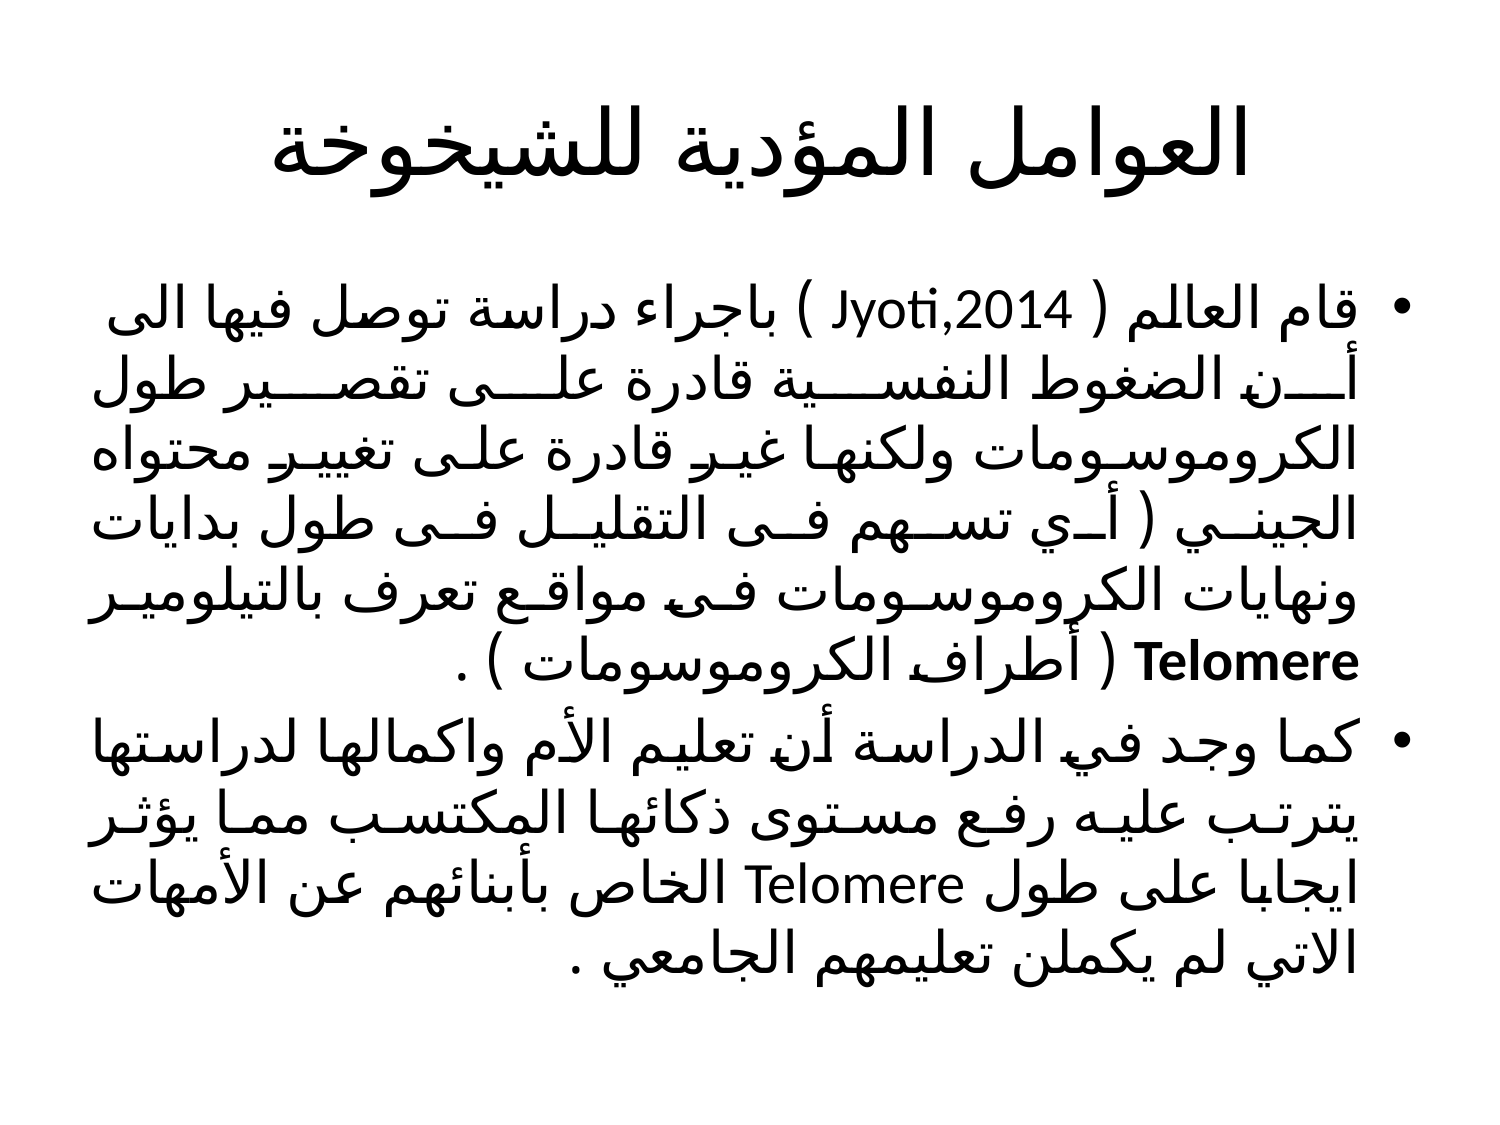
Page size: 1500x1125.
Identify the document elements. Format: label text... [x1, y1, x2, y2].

list قام العالم ( Jyoti,2014 ) باجراء دراسة توصل فيها الى أن الضغوط النفسية قادرة على تقصير طول الكروموسومات ولكنها غير قادرة على تغيير محتواه الجيني ( أي تسهم فى التقليل فى طول بدايات ونهايات الكروموسومات فى مواقع تعرف بالتيلومير Telomere ( أطراف الكروموسومات ) . كما وجد في الدراسة أن تعليم الأم واكمالها لدراستها يترتب عليه رفع مستوى ذكائها المكتسب مما يؤثر ايجابا على طول Telomere الخاص بأبنائهم عن الأمهات الاتي لم يكملن تعليمهم الجامعي . [75, 262, 1425, 1005]
title العوامل المؤدية للشيخوخة [75, 45, 1425, 233]
